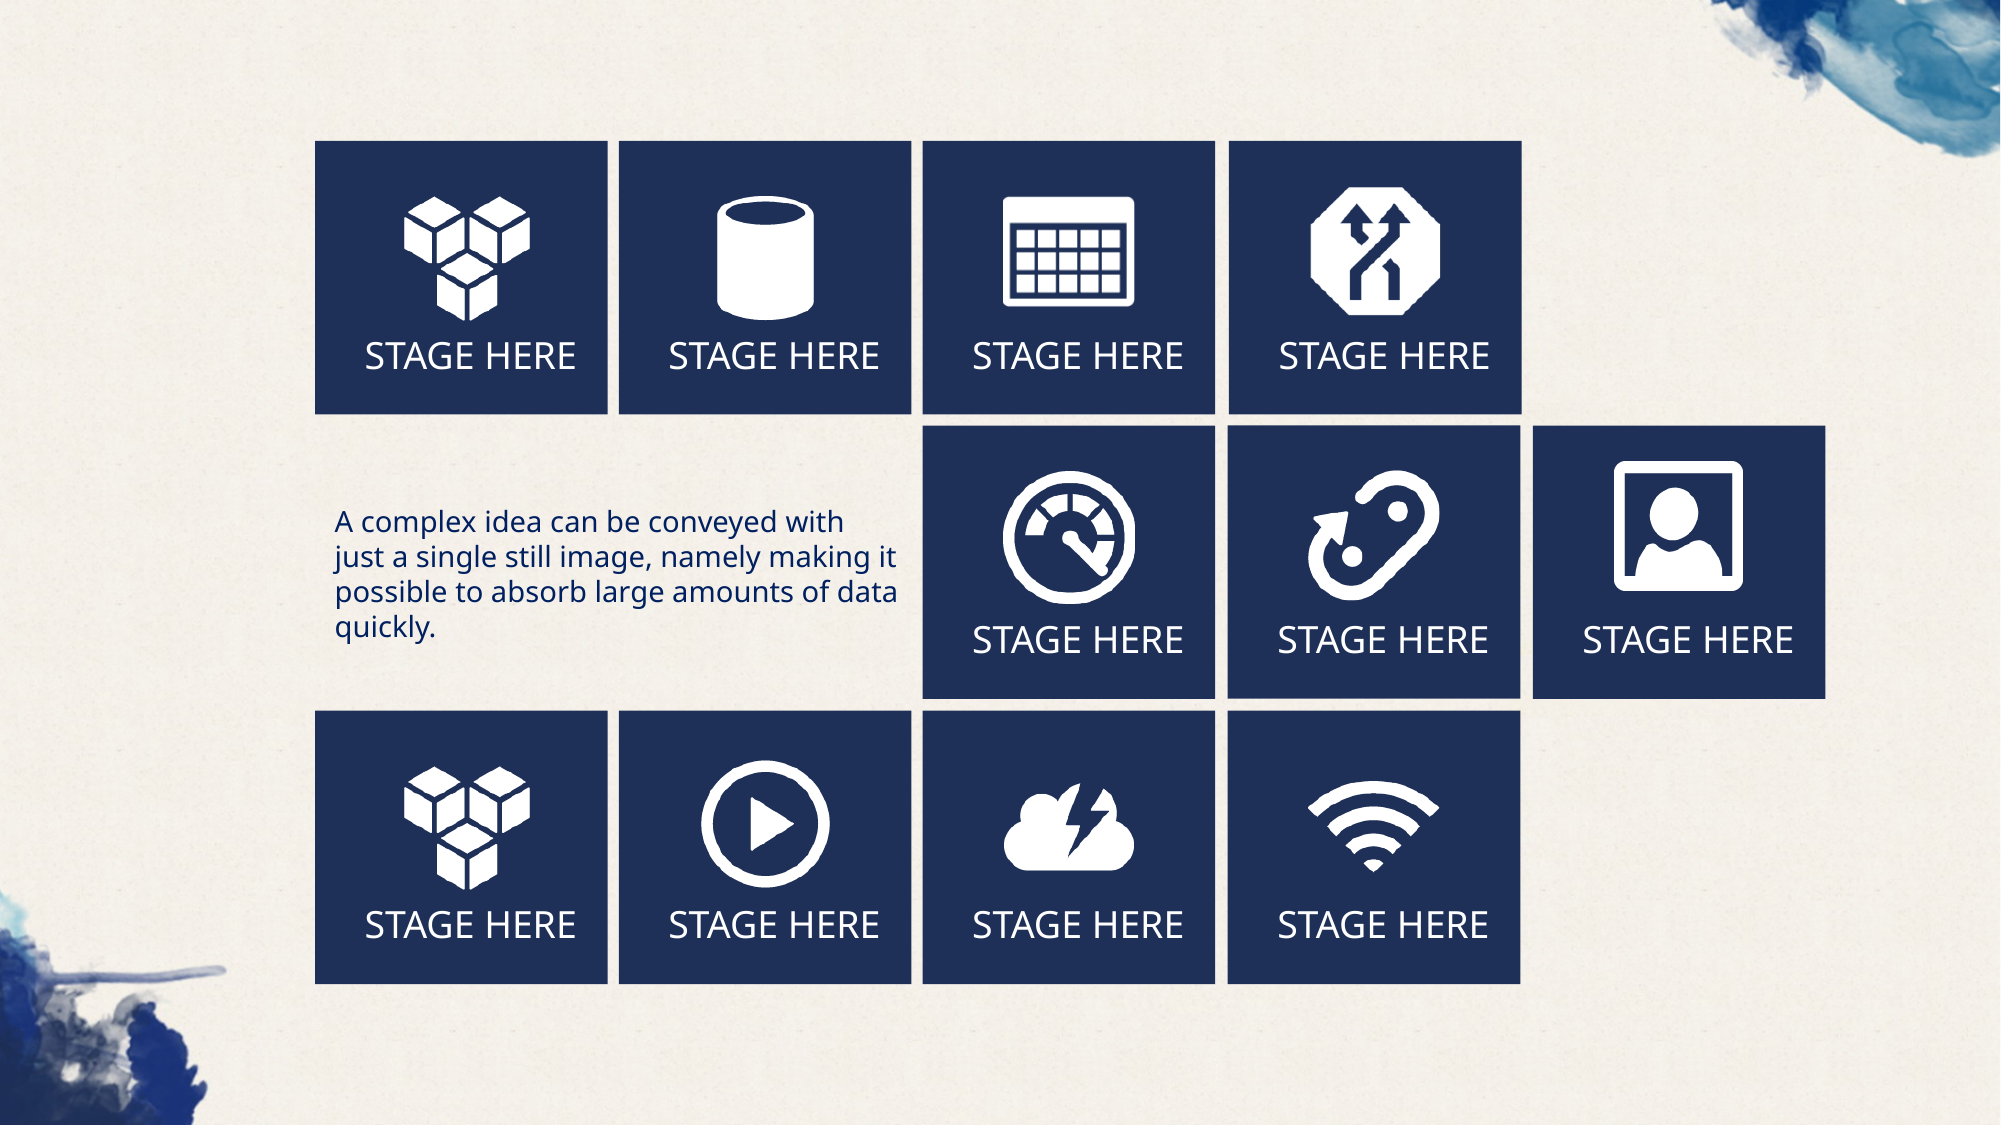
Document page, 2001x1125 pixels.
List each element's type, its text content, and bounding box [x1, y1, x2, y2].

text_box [618, 140, 912, 415]
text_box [922, 425, 1216, 700]
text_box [1228, 140, 1522, 415]
text_box A complex idea can be conveyed with just a single still image, namely making it possible to absorb large amounts of data quickly. [319, 496, 917, 651]
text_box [922, 710, 1216, 985]
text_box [1227, 425, 1521, 699]
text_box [922, 140, 1216, 415]
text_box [314, 710, 608, 985]
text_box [314, 140, 608, 415]
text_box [1227, 710, 1521, 985]
picture [0, 0, 2001, 1125]
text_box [1532, 425, 1826, 700]
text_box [618, 710, 912, 985]
